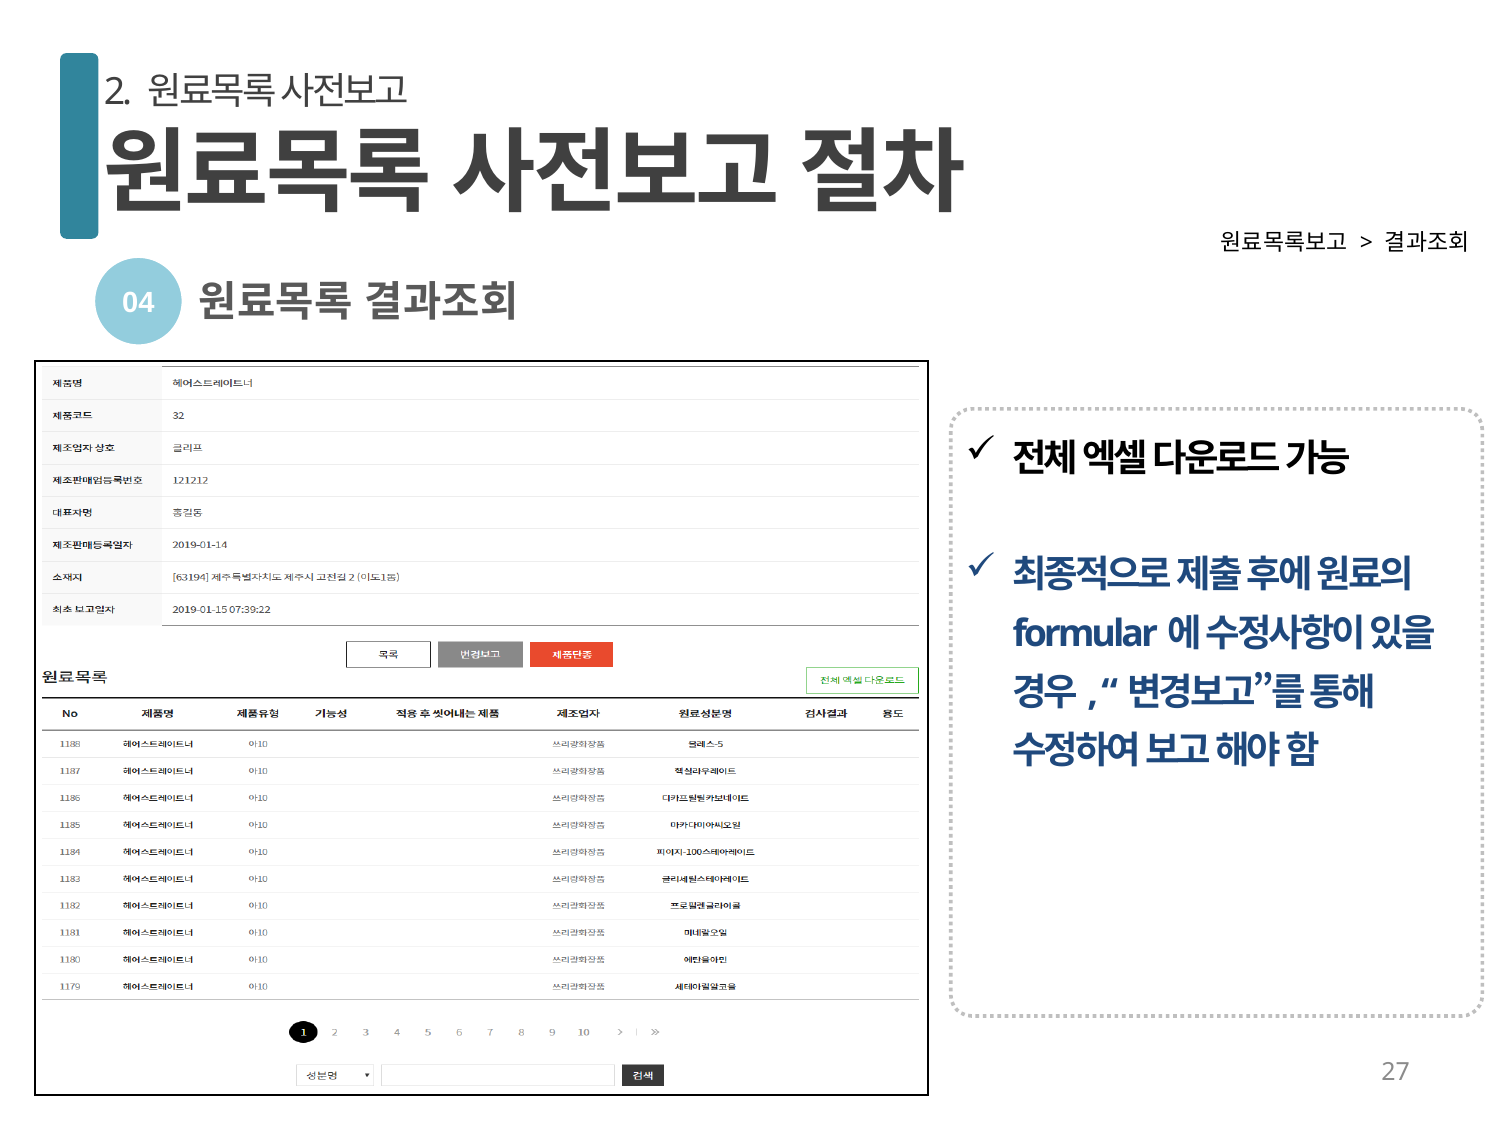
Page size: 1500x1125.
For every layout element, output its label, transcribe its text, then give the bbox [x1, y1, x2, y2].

slide_number 27 [1074, 1042, 1425, 1103]
picture [35, 361, 928, 1095]
text_box 04 [90, 253, 184, 350]
text_box 전체 엑셀 다운로드 가능 최종적으로 제출 후에 원료의 formular에 수정사항이 있을 경우, “변경보고”를 통해 수정하여 보고 해야 함 [950, 412, 1483, 779]
text_box 원료목록보고 > 결과조회 [1205, 219, 1485, 263]
text_box [960, 408, 1473, 412]
text_box [950, 779, 1483, 1016]
text_box 원료목록 결과조회 [184, 267, 916, 339]
text_box 2. 원료목록 사전보고 원료목록 사전보고 절차 [89, 60, 981, 230]
text_box [58, 50, 101, 241]
